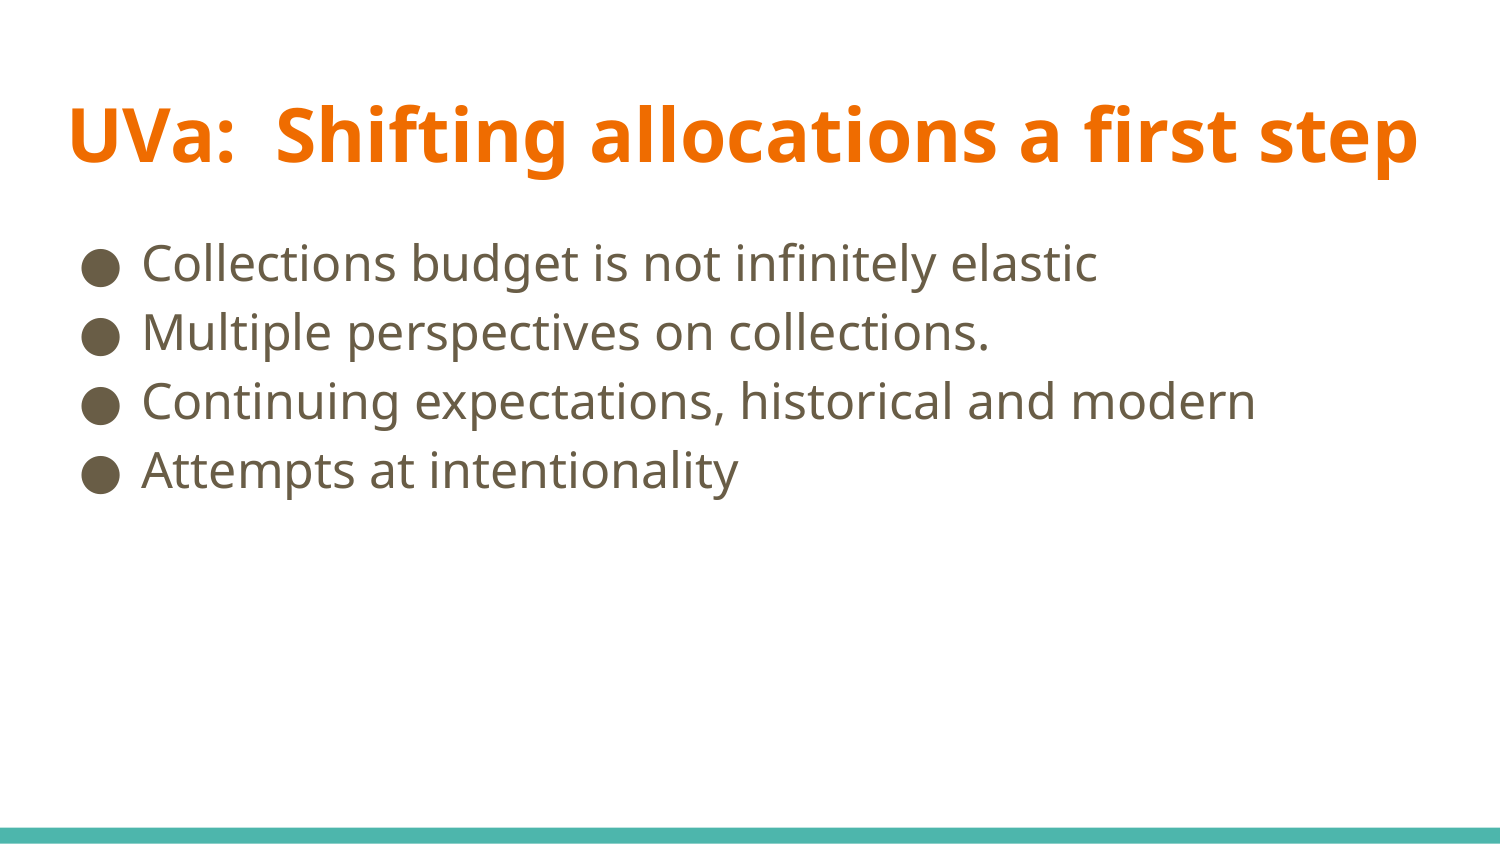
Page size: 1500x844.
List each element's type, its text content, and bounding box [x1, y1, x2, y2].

title UVa: Shifting allocations a first step [51, 72, 1449, 189]
list Collections budget is not infinitely elastic Multiple perspectives on collections. Continuing expectations, historical and modern Attempts at intentionality [51, 207, 1449, 750]
